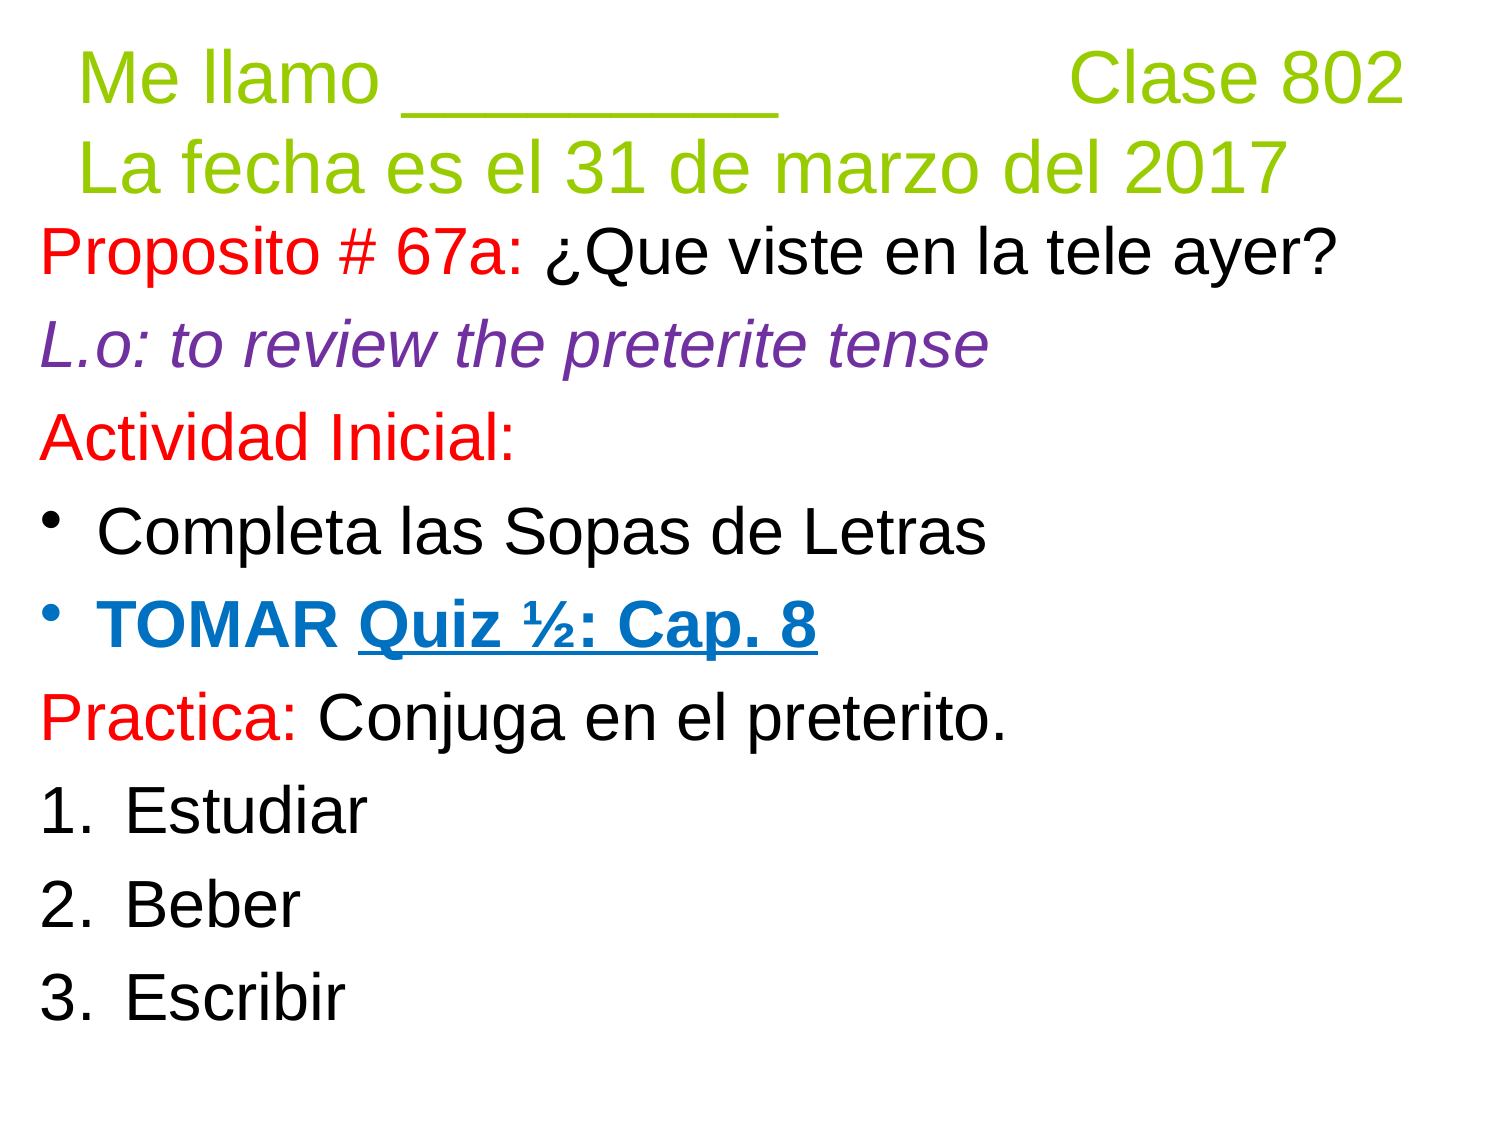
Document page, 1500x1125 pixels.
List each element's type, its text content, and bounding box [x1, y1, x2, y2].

title Me llamo _________ Clase 802 La fecha es el 31 de marzo del 2017 [62, 24, 1463, 200]
list Proposito # 67a: ¿Que viste en la tele ayer? L.o: to review the preterite tense Actividad Inicial: Completa las Sopas de Letras TOMAR Quiz ½: Cap. 8 Practica: Conjuga en el preterito. Estudiar Beber Escribir [24, 200, 1463, 1063]
